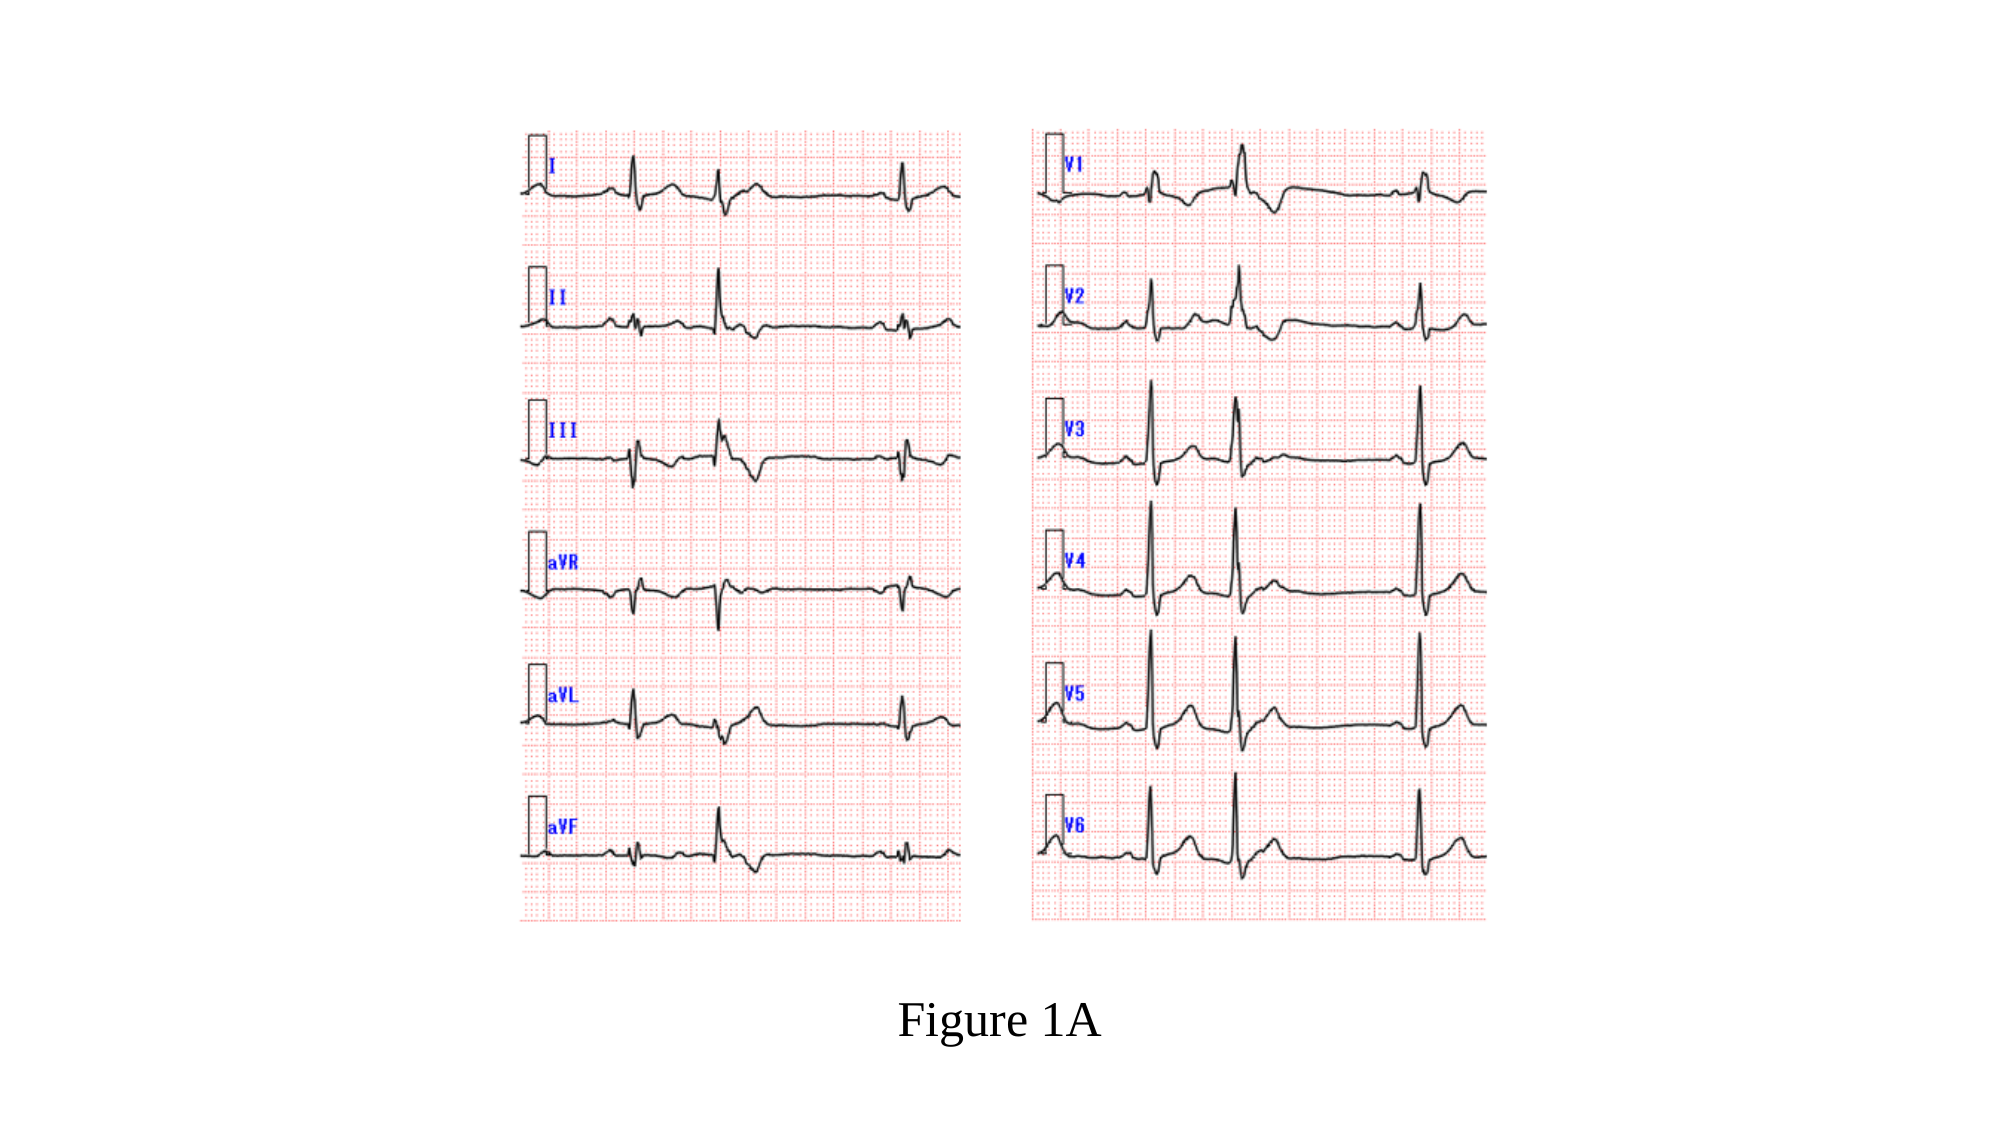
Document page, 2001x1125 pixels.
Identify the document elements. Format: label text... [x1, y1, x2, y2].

picture [318, 82, 1786, 938]
text_box Figure 1A [866, 979, 1133, 1055]
